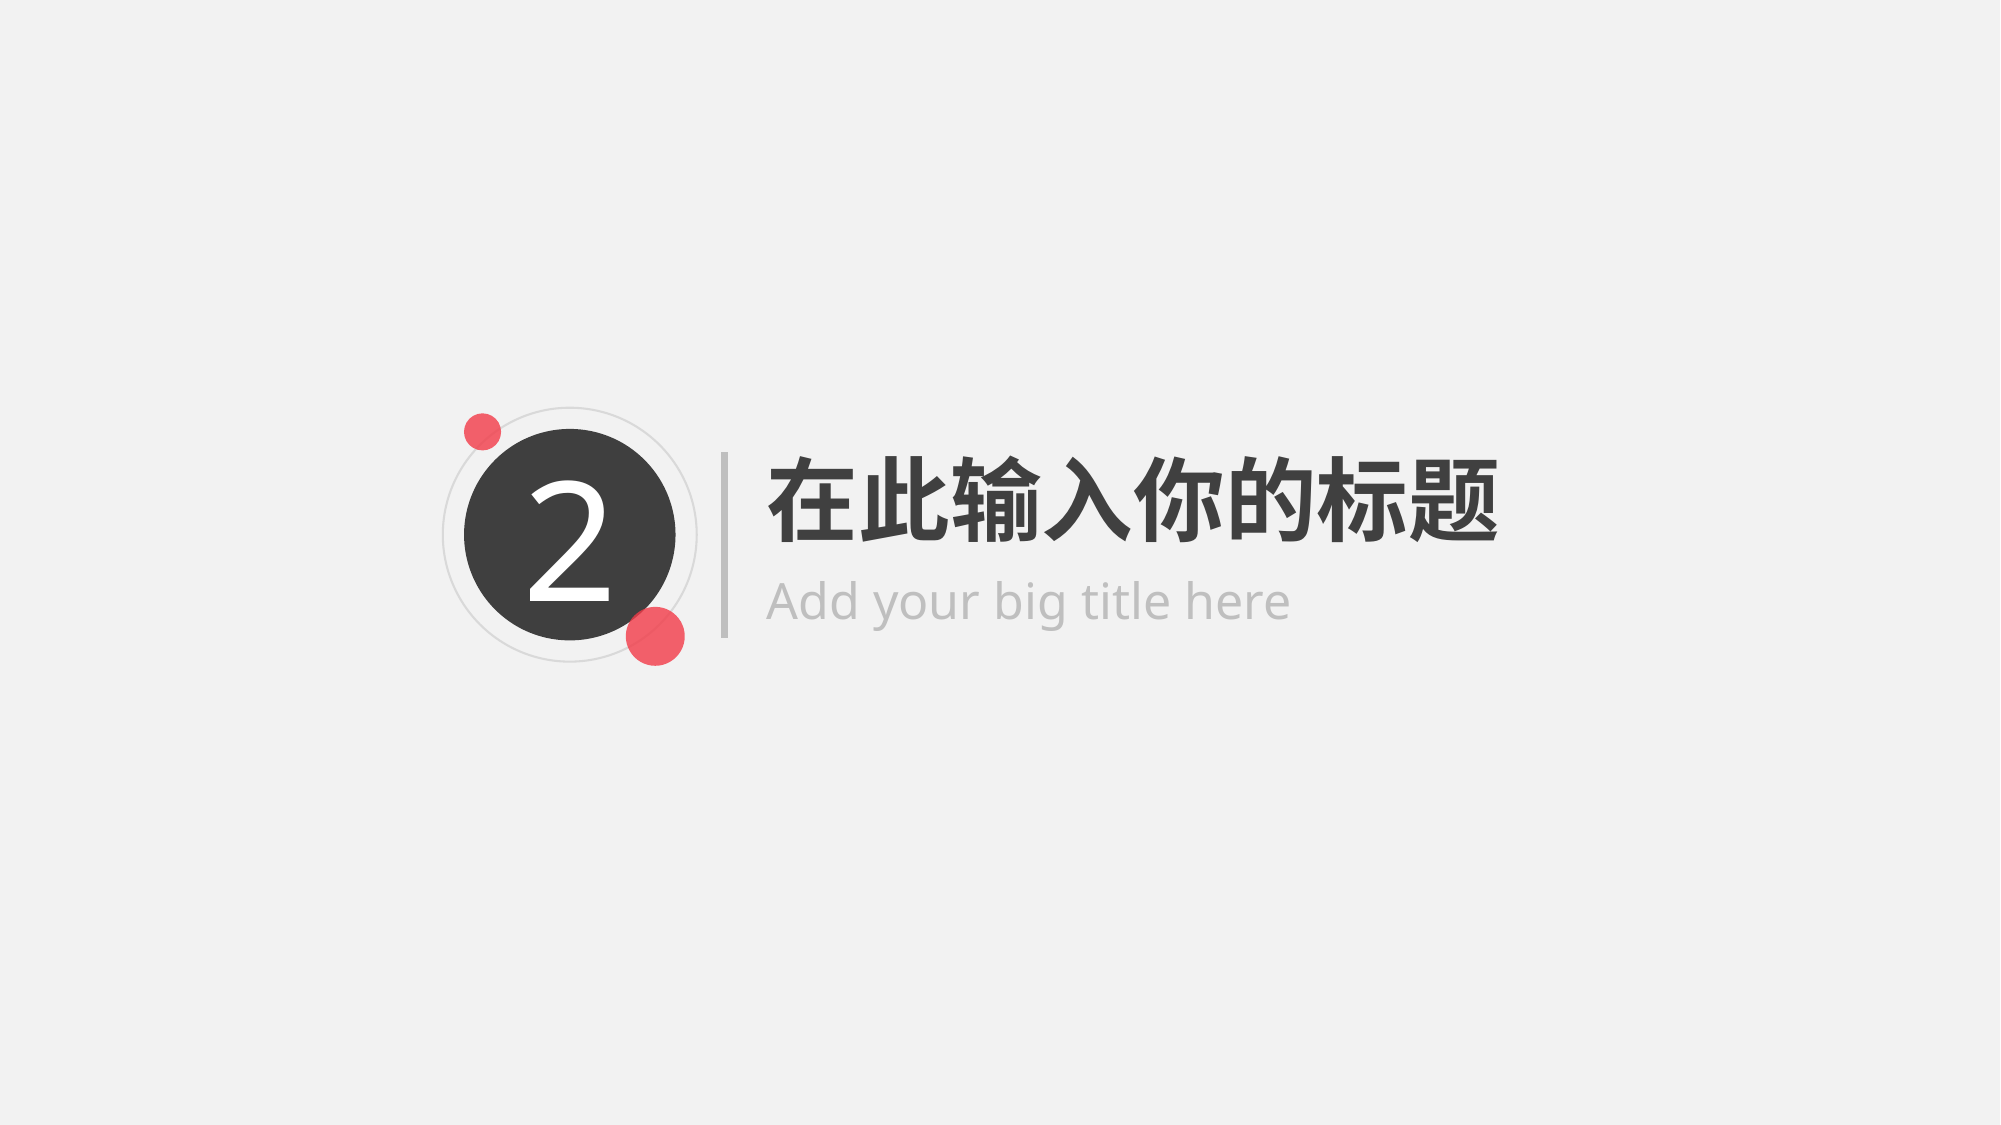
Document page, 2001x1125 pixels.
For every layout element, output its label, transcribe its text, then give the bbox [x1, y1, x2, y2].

text_box Add your big title here [752, 561, 1522, 637]
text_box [442, 407, 697, 666]
text_box 在此输入你的标题 [752, 435, 1522, 561]
